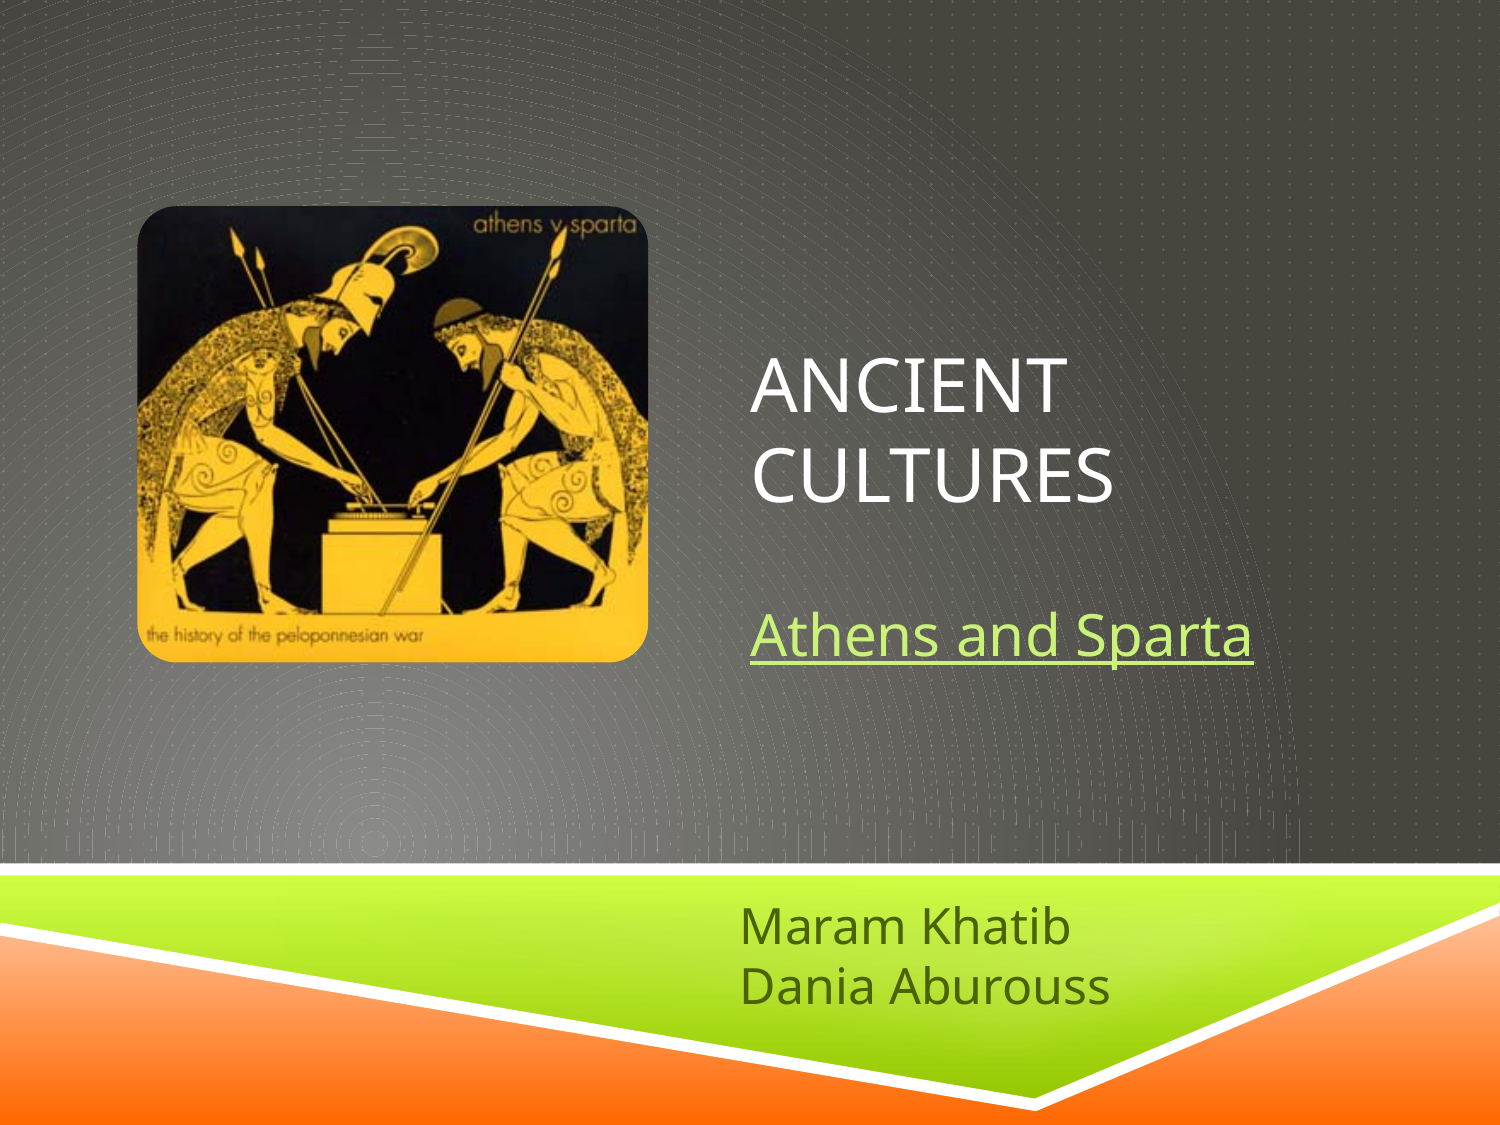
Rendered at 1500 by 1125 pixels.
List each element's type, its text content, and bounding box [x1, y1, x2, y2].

picture [137, 205, 649, 663]
title Ancient cultures [750, 275, 1450, 525]
subtitle Athens and Sparta [750, 525, 1388, 825]
text_box Maram Khatib Dania Aburouss [725, 887, 1202, 1023]
